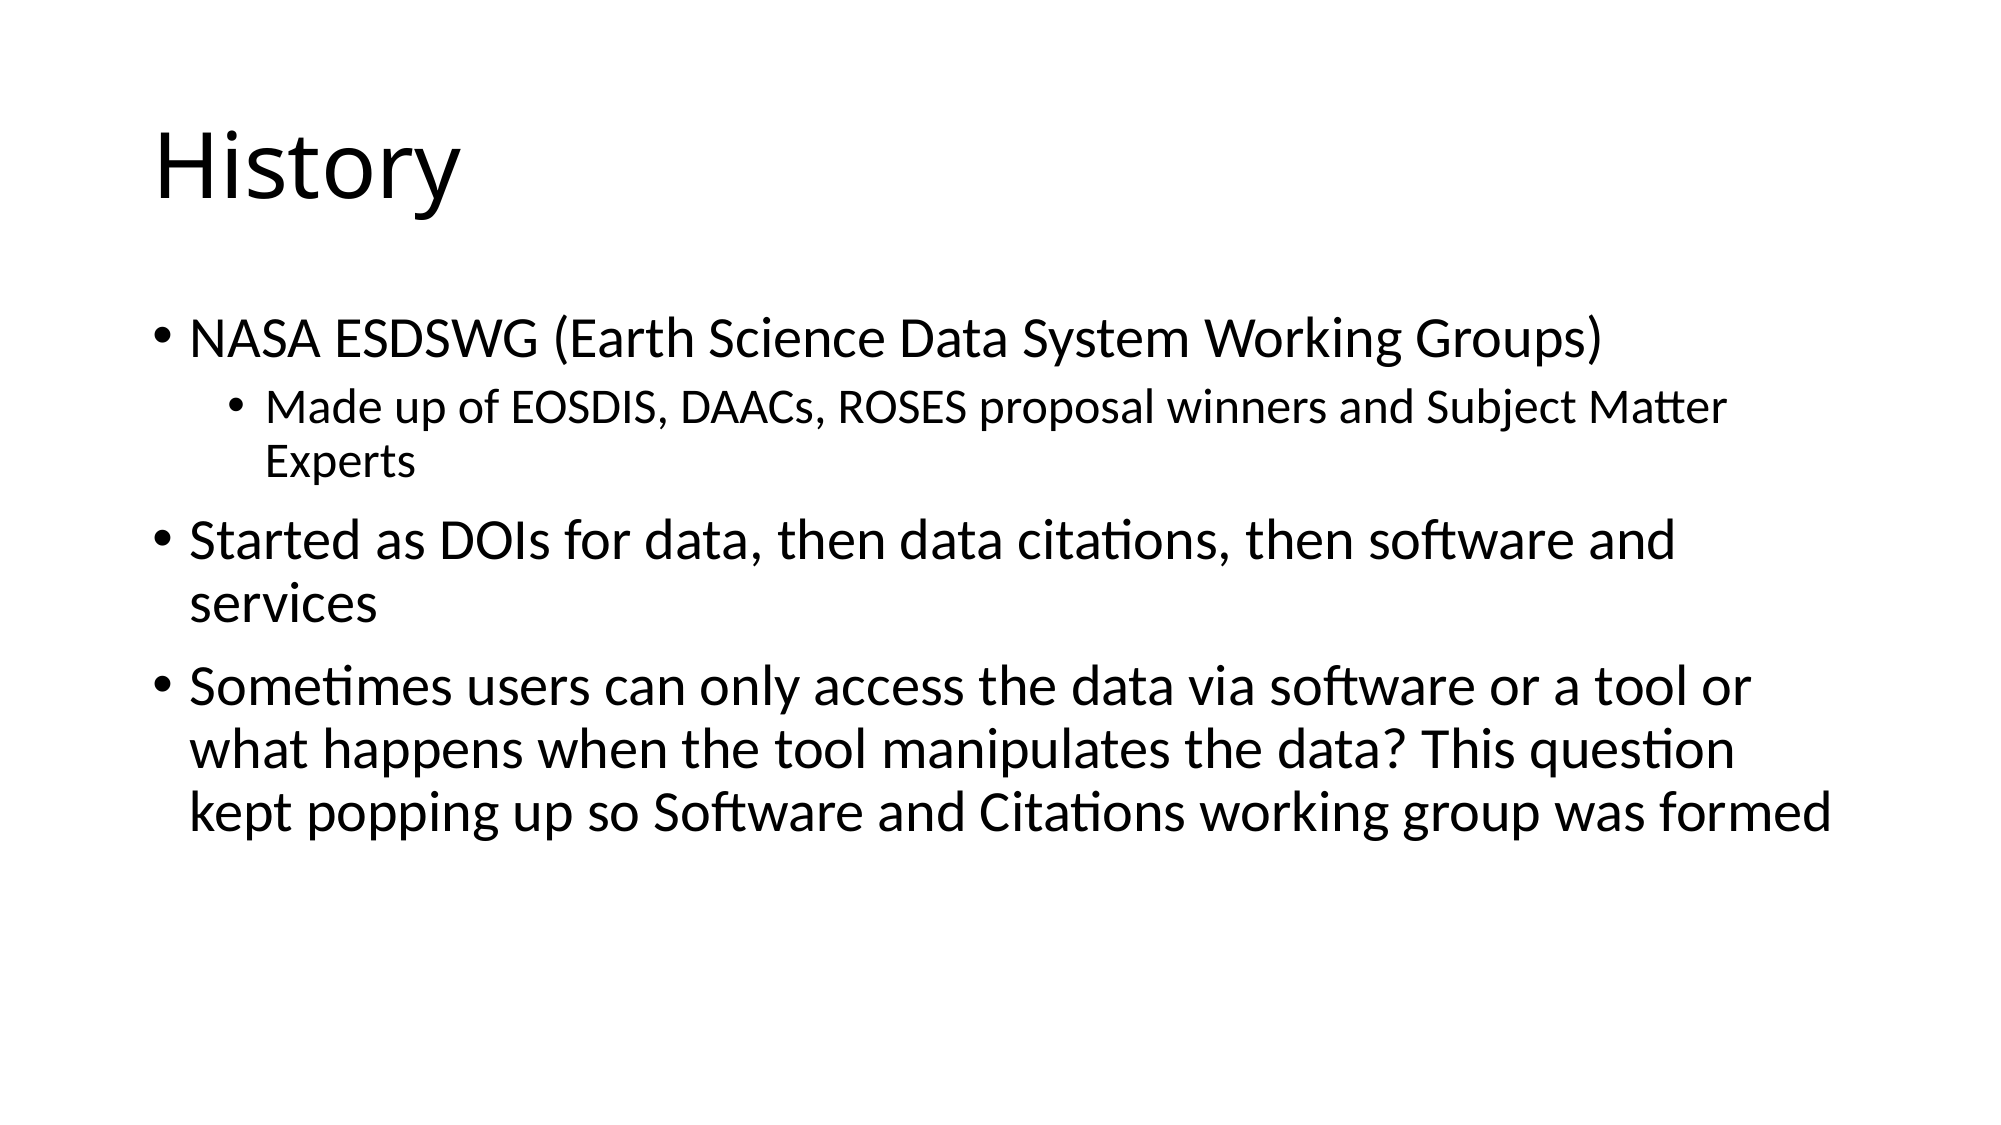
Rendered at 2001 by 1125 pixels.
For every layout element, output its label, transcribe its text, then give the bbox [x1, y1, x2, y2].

list NASA ESDSWG (Earth Science Data System Working Groups) Made up of EOSDIS, DAACs, ROSES proposal winners and Subject Matter Experts Started as DOIs for data, then data citations, then software and services Sometimes users can only access the data via software or a tool or what happens when the tool manipulates the data? This question kept popping up so Software and Citations working group was formed [137, 299, 1863, 1014]
title History [137, 59, 1863, 278]
